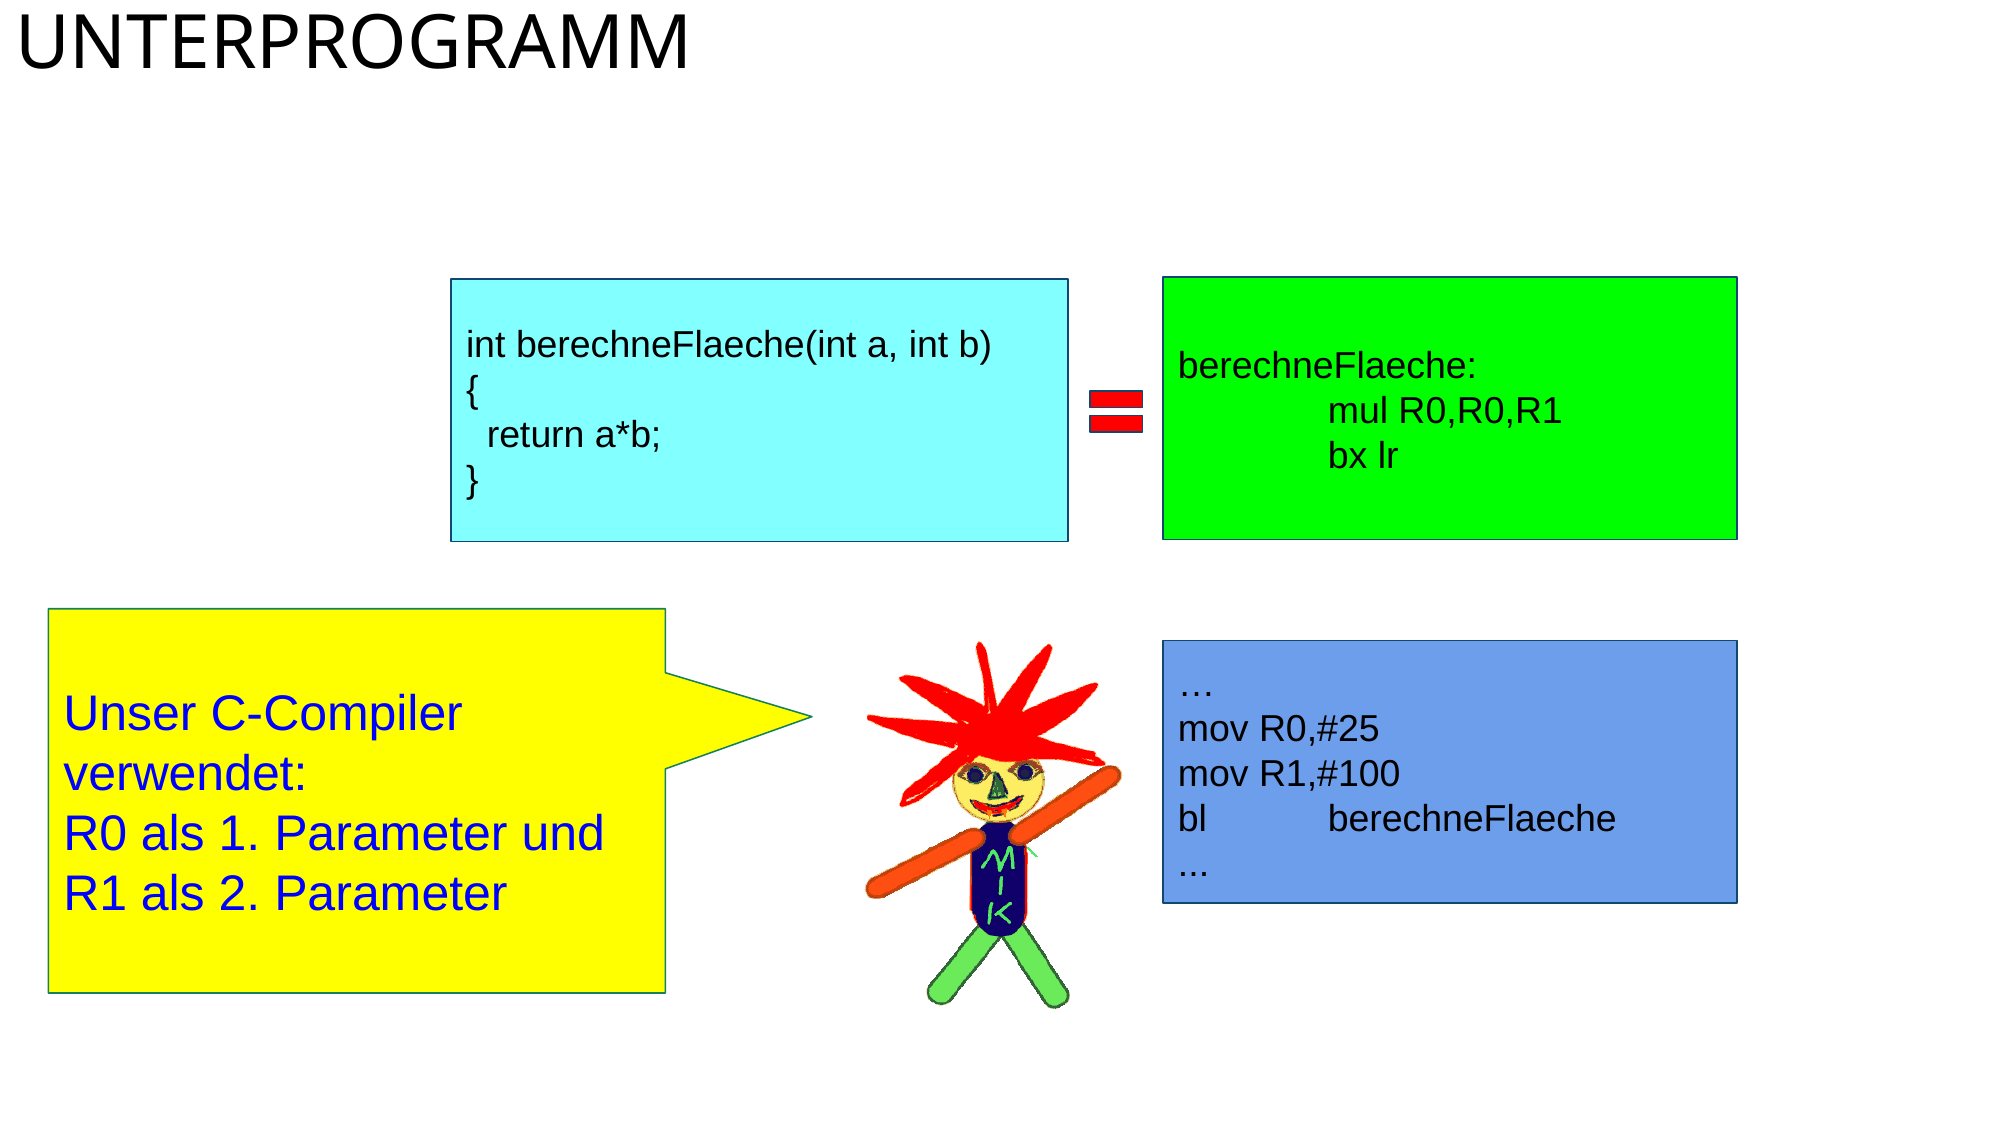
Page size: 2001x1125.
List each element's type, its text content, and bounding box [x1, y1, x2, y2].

text_box [1090, 390, 1143, 408]
text_box [1090, 415, 1143, 432]
title UNTERPROGRAMM [0, 7, 772, 83]
text_box int berechneFlaeche(int a, int b) { return a*b; } [450, 278, 1068, 542]
text_box … mov R0,#25 mov R1,#100 bl berechneFlaeche ... [1162, 640, 1738, 904]
picture [838, 632, 1138, 1017]
text_box Unser C-Compiler verwendet: R0 als 1. Parameter und R1 als 2. Parameter [48, 608, 813, 994]
text_box berechneFlaeche: mul R0,R0,R1 bx lr [1162, 276, 1738, 540]
